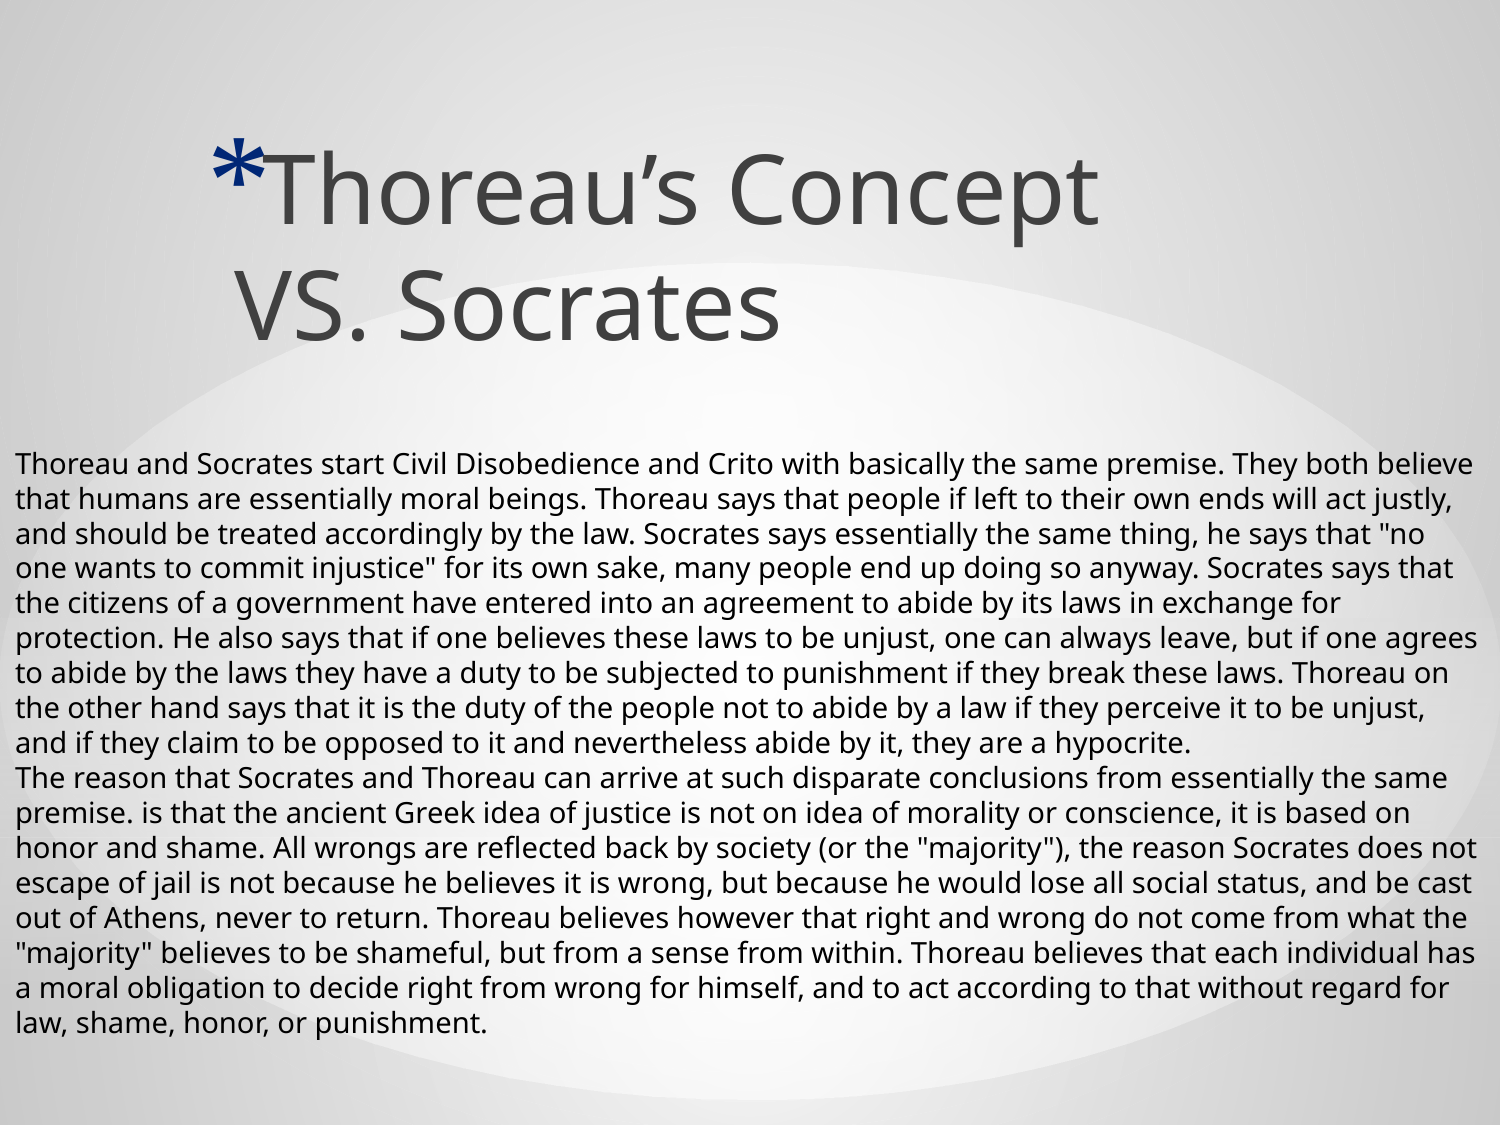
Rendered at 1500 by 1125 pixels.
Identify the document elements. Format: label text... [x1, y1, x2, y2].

list Thoreau’s Concept VS. Socrates [187, 120, 1238, 438]
title Thoreau and Socrates start Civil Disobedience and Crito with basically the same premise. They both believe that humans are essentially moral beings. Thoreau says that people if left to their own ends will act justly, and should be treated accordingly by the law. Socrates says essentially the same thing, he says that "no one wants to commit injustice" for its own sake, many people end up doing so anyway. Socrates says that the citizens of a government have entered into an agreement to abide by its laws in exchange for protection. He also says that if one believes these laws to be unjust, one can always leave, but if one agrees to abide by the laws they have a duty to be subjected to punishment if they break these laws. Thoreau on the other hand says that it is the duty of the people not to abide by a law if they perceive it to be unjust, and if they claim to be opposed to it and nevertheless abide by it, they are a hypocrite. The reason that Socrates and Thoreau can arrive at such disparate conclusions from essentially the same premise. is that the ancient Greek idea of justice is not on idea of morality or conscience, it is based on honor and shame. All wrongs are reflected back by society (or the "majority"), the reason Socrates does not escape of jail is not because he believes it is wrong, but because he would lose all social status, and be cast out of Athens, never to return. Thoreau believes however that right and wrong do not come from what the "majority" believes to be shameful, but from a sense from within. Thoreau believes that each individual has a moral obligation to decide right from wrong for himself, and to act according to that without regard for law, shame, honor, or punishment. [0, 437, 1500, 1125]
